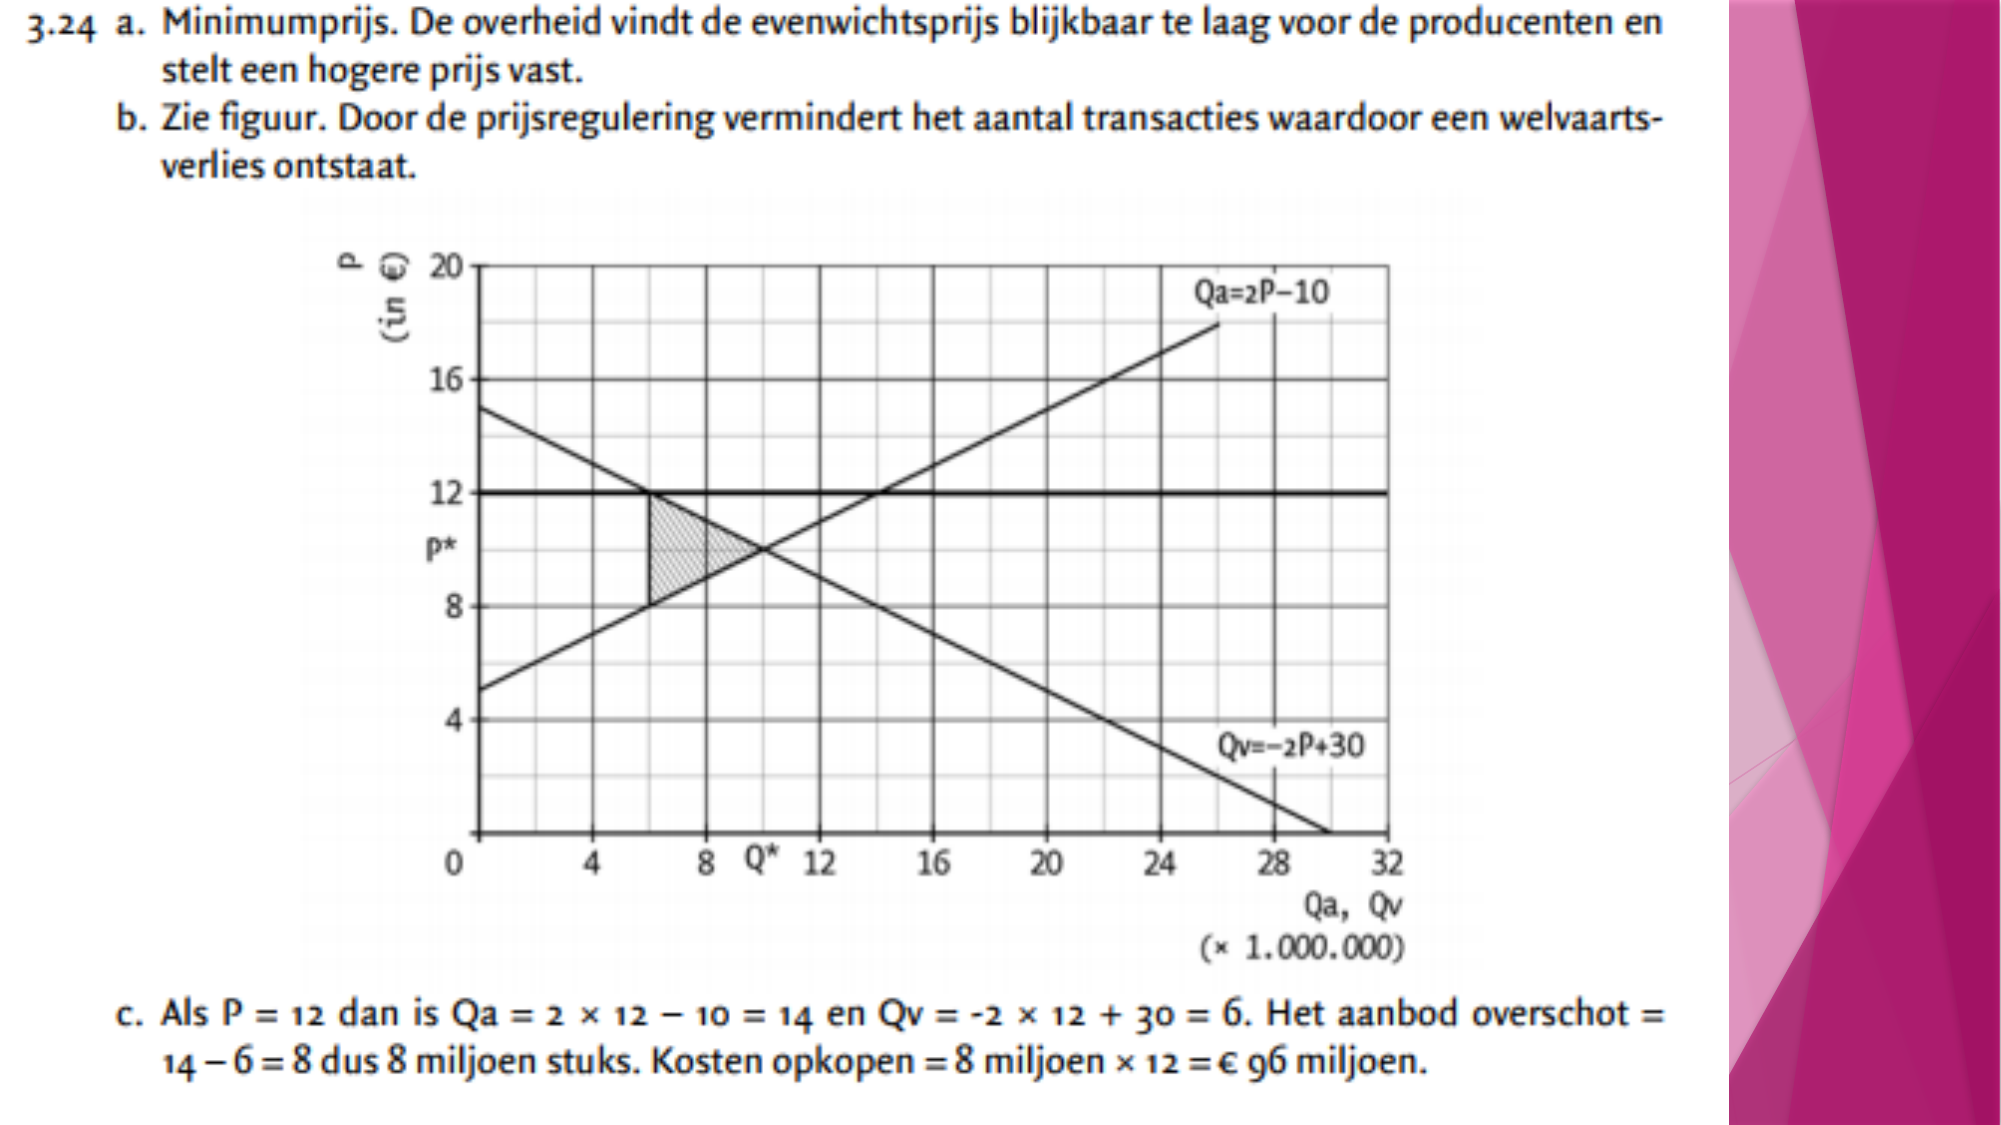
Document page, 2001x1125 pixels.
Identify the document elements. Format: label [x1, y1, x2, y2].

picture [0, 0, 1730, 1125]
